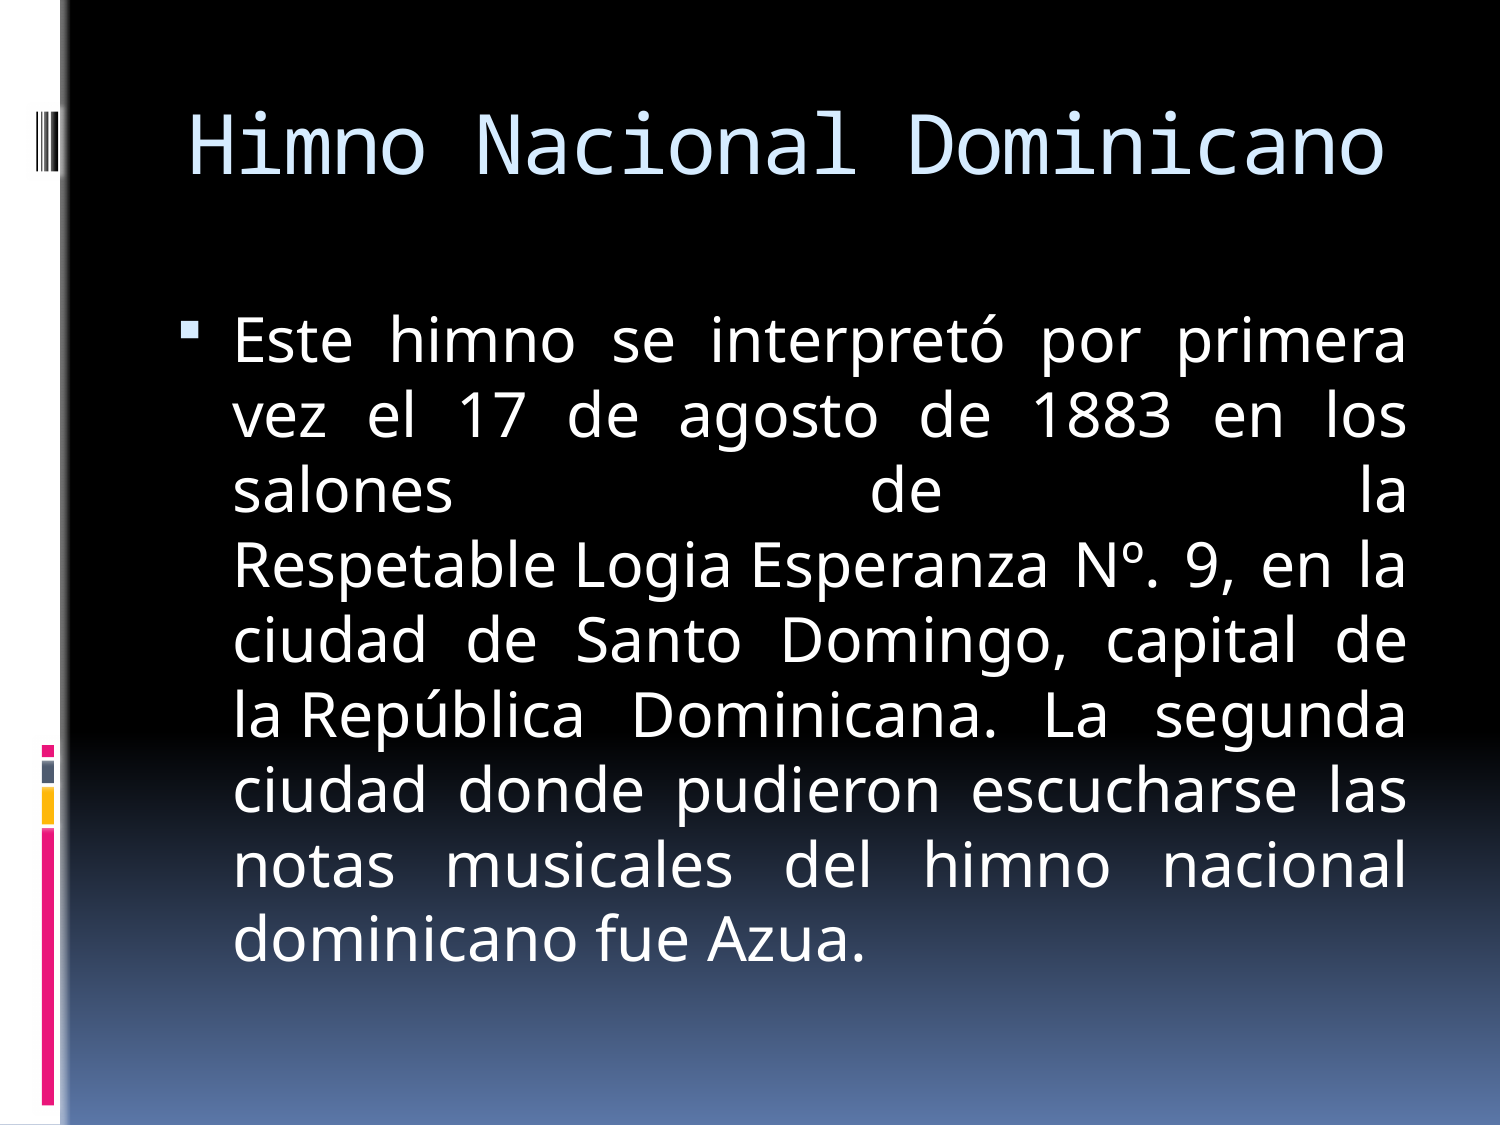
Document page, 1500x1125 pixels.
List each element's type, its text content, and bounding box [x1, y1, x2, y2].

title Himno Nacional Dominicano [150, 83, 1425, 234]
list Este himno se interpretó por primera vez el 17 de agosto de 1883 en los salones de la Respetable Logia Esperanza Nº. 9, en la ciudad de Santo Domingo, capital de la República Dominicana. La segunda ciudad donde pudieron escucharse las notas musicales del himno nacional dominicano fue Azua. [150, 292, 1425, 1043]
